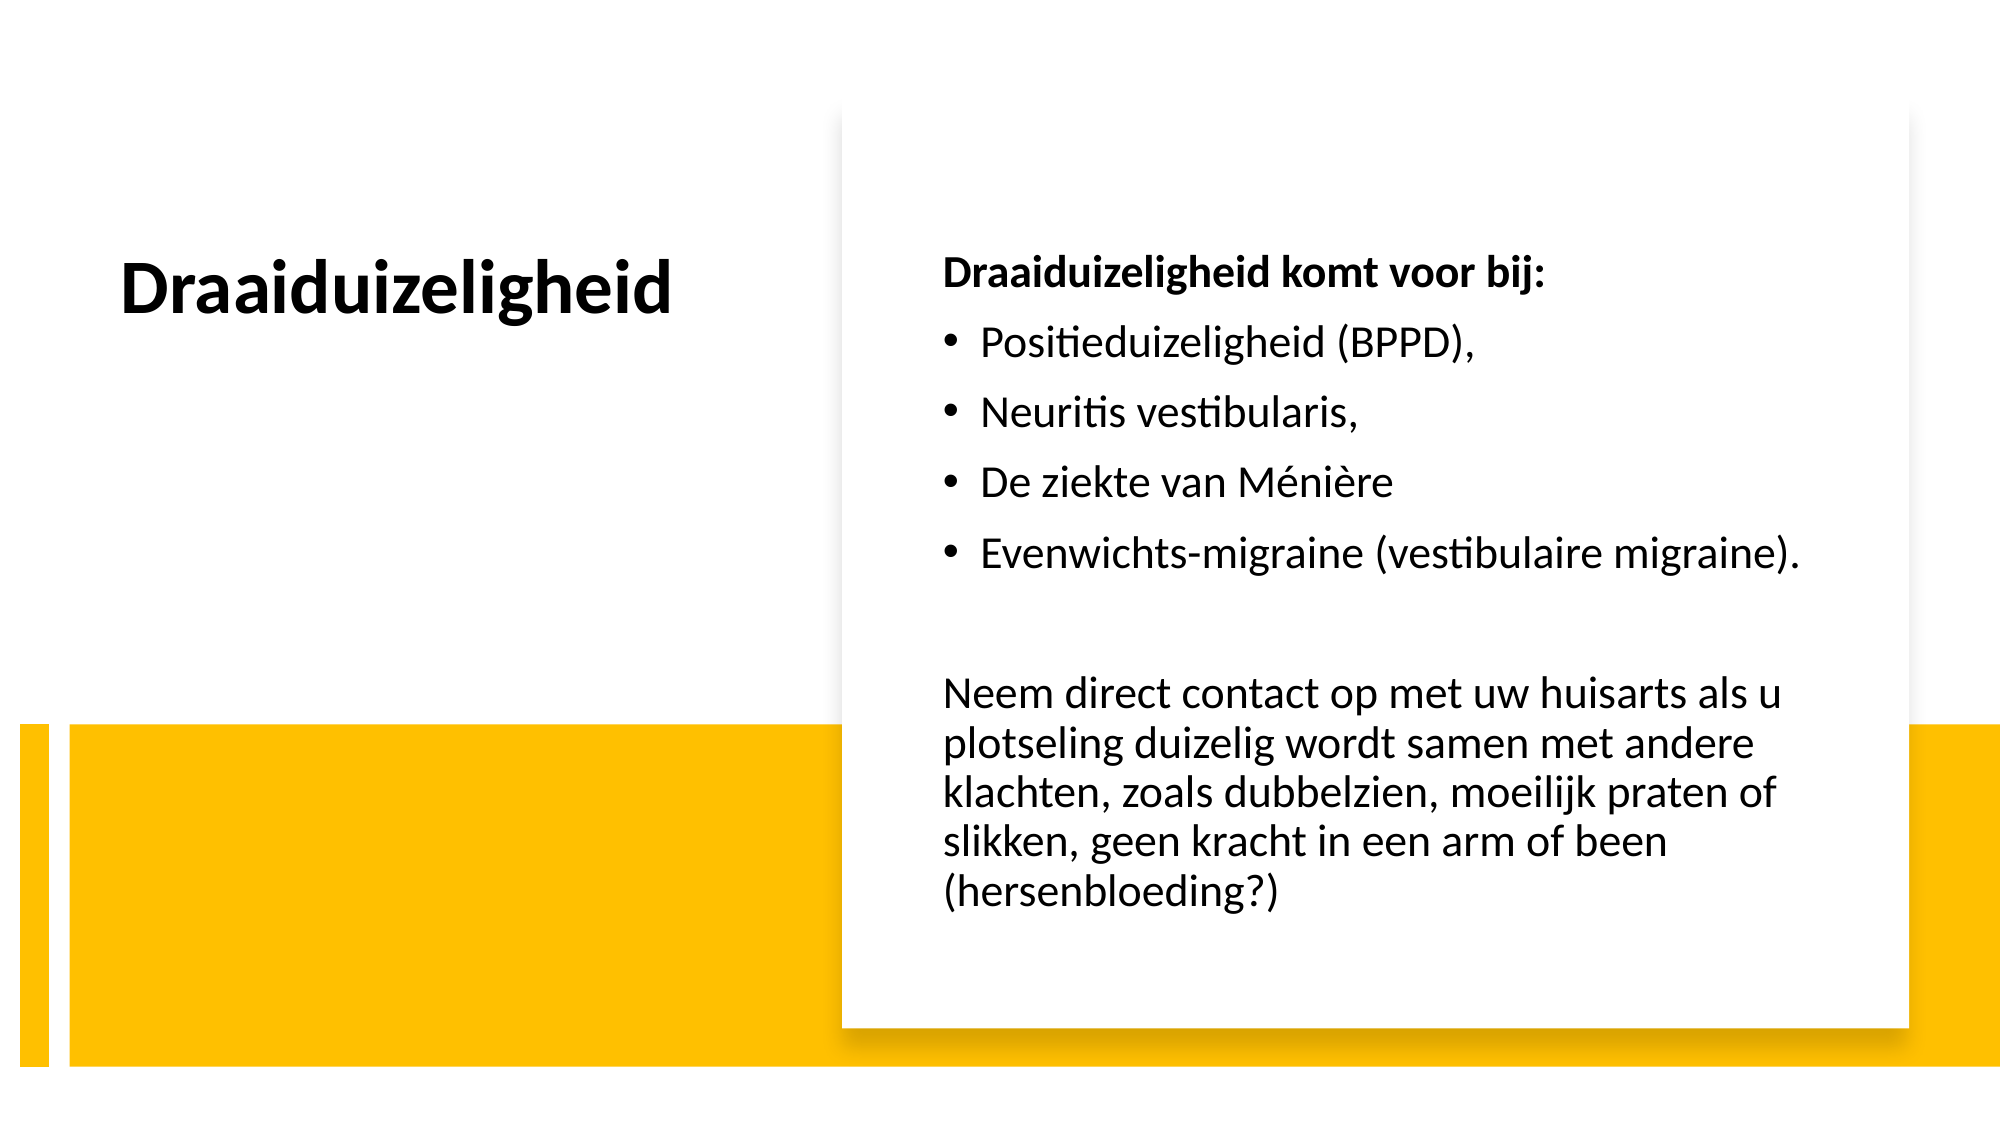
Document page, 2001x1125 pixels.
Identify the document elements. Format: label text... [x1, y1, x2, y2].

list Draaiduizeligheid komt voor bij: Positieduizeligheid (BPPD), Neuritis vestibularis, De ziekte van Ménière Evenwichts-migraine (vestibulaire migraine). Neem direct contact op met uw huisarts als u plotseling duizelig wordt samen met andere klachten, zoals dubbelzien, moeilijk praten of slikken, geen kracht in een arm of been (hersenbloeding?) [927, 239, 1838, 724]
text_box [0, 0, 2000, 1125]
title Draaiduizeligheid [105, 239, 729, 682]
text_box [34, 724, 2000, 1067]
text_box [841, 95, 1910, 724]
